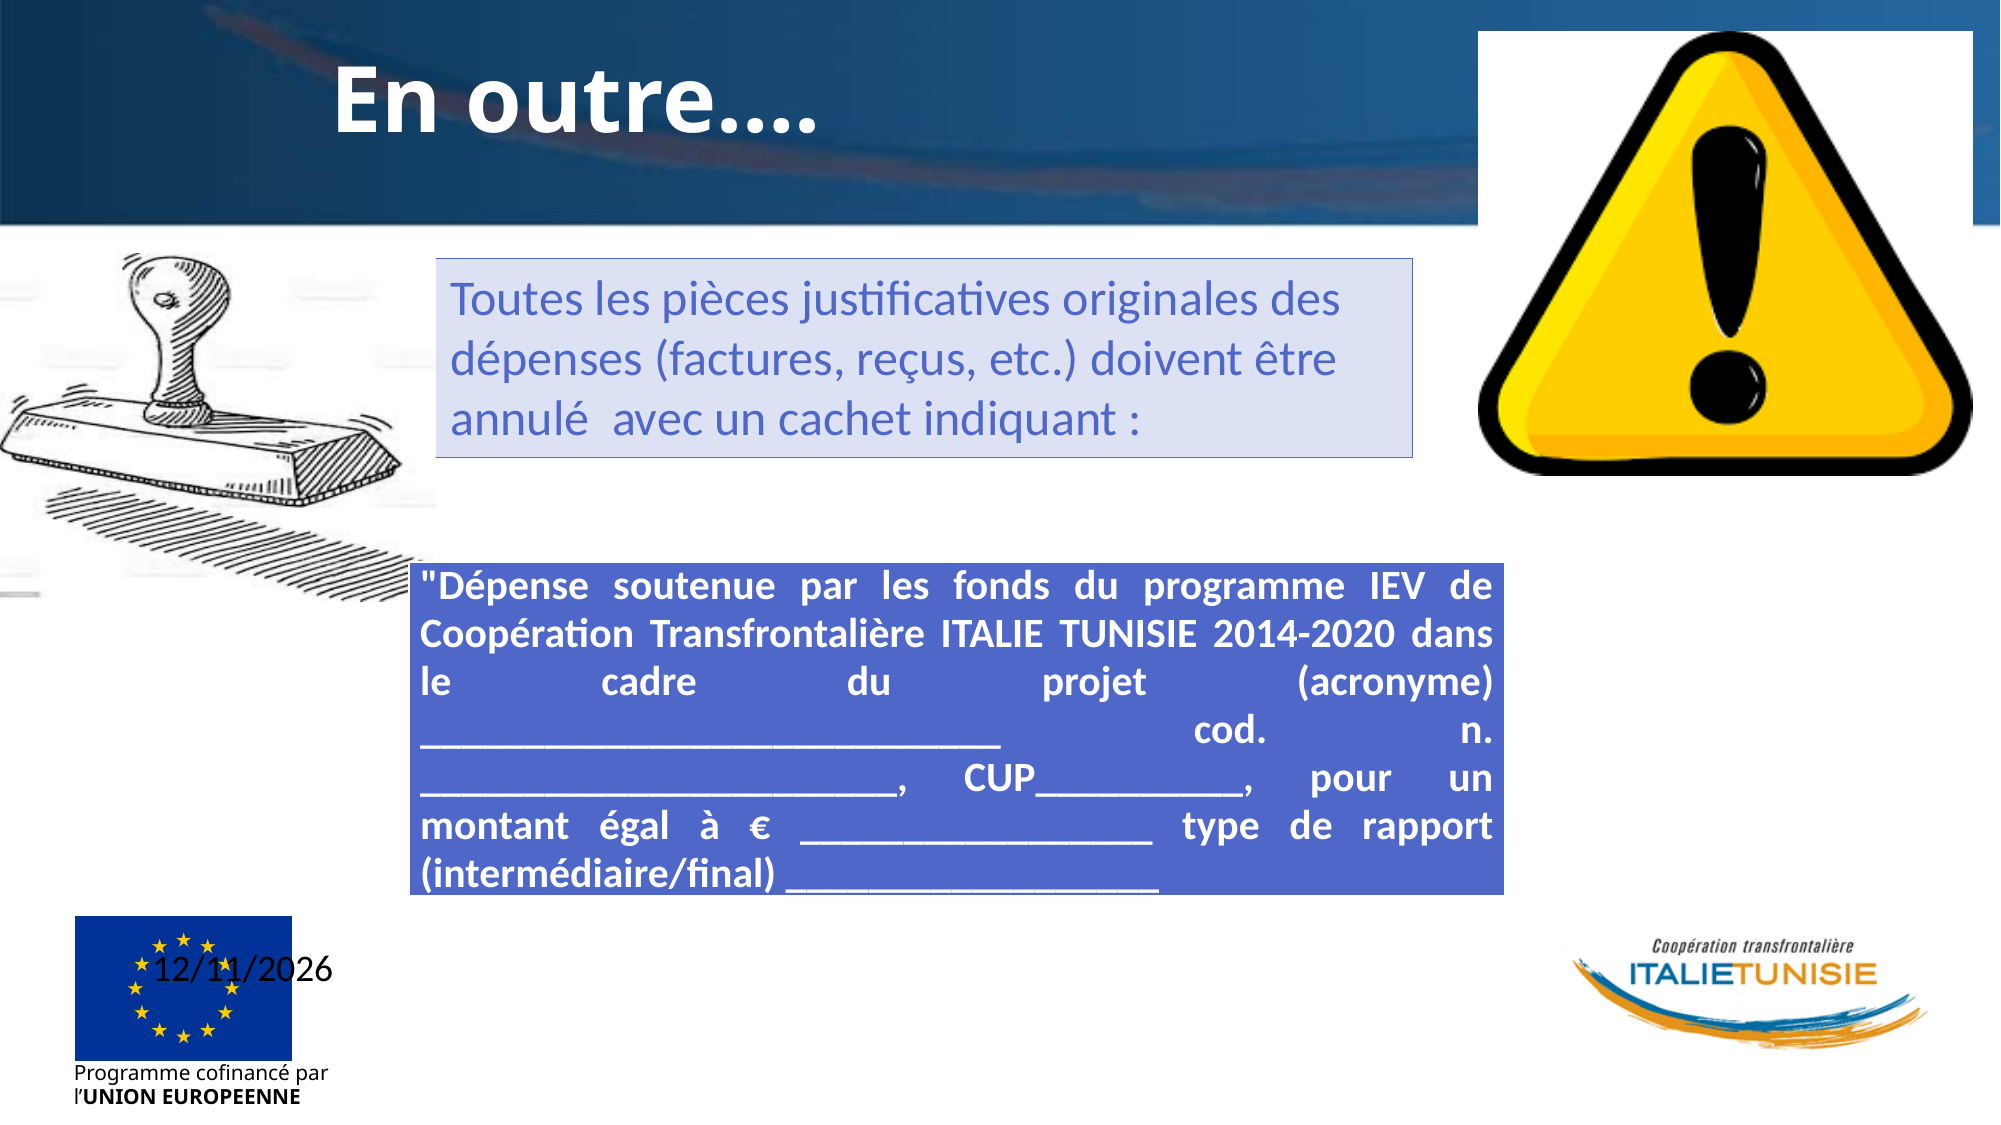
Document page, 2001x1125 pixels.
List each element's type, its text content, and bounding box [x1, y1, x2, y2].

picture [1559, 894, 1942, 1085]
picture [75, 916, 292, 1061]
text_box Toutes les pièces justificatives originales des dépenses (factures, reçus, etc.) doivent être annulé avec un cachet indiquant : [436, 258, 1413, 458]
picture [0, 253, 436, 602]
title En outre…. [315, 45, 1212, 148]
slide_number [137, 936, 588, 1103]
picture [0, 0, 2000, 476]
table_header "Dépense soutenue par les fonds du programme IEV de Coopération Transfrontalière ITALIE TUNISIE 2014-2020 dans le cadre du projet (acronyme) ____________________________ cod. n. _______________________, CUP__________, pour un montant égal à € _________________ type de rapport (intermédiaire/final) __________________ [410, 563, 1504, 895]
